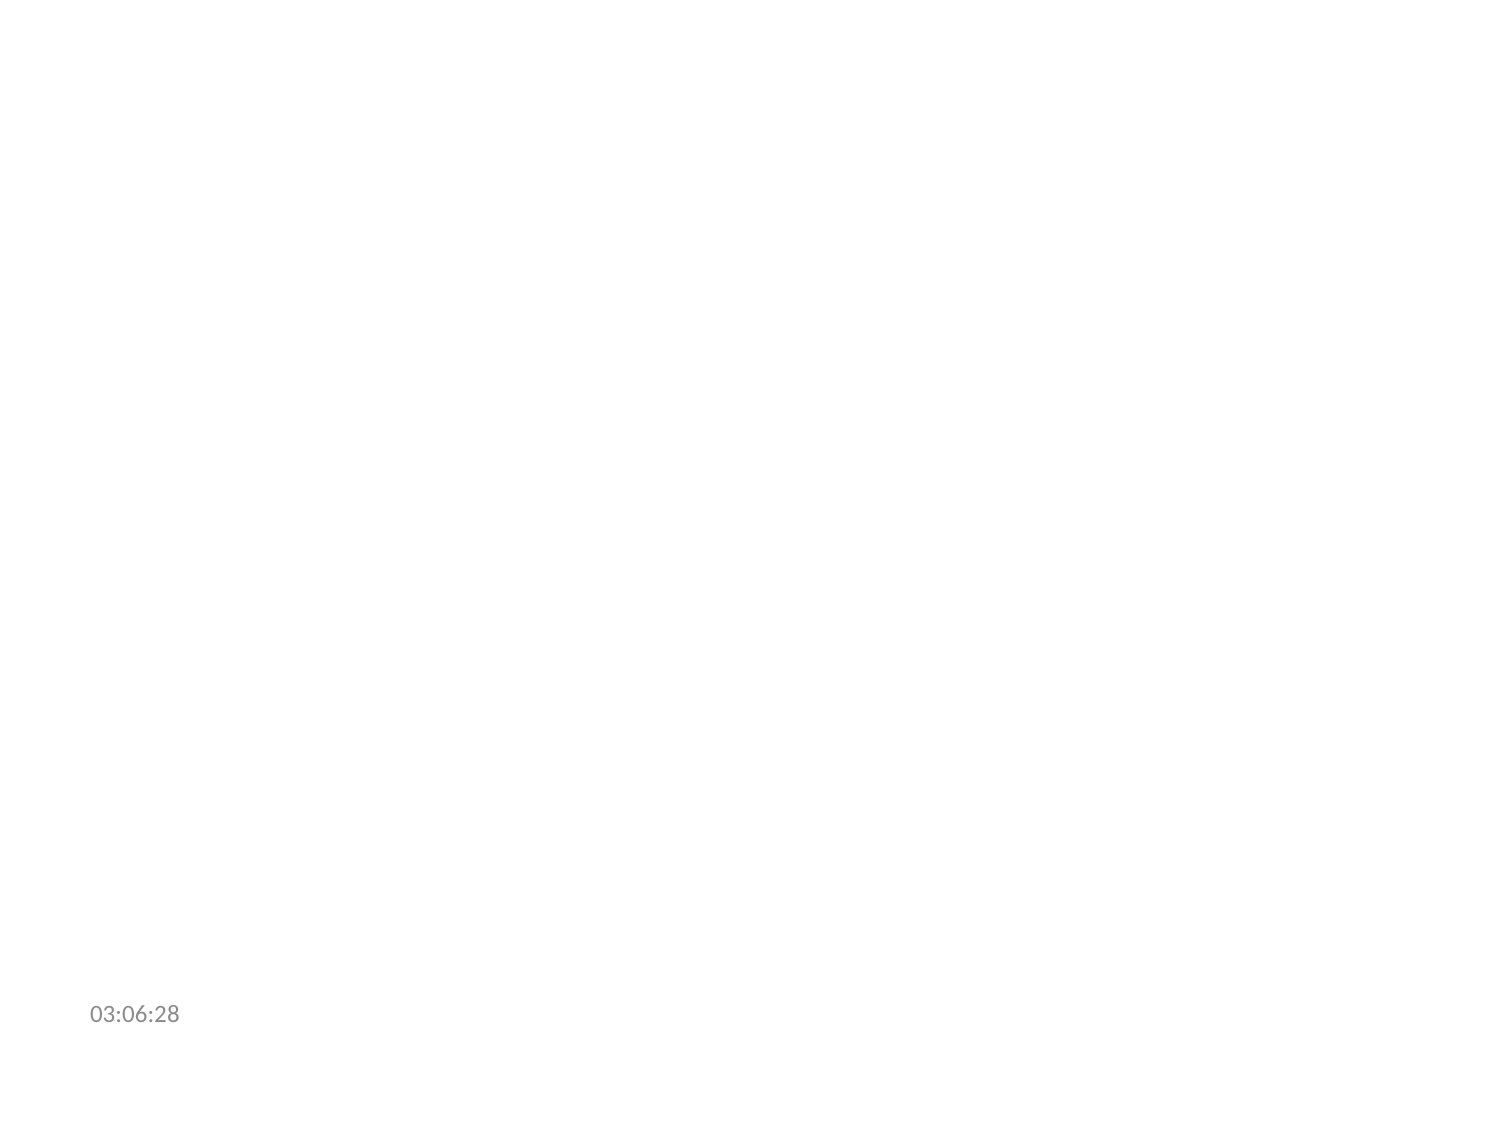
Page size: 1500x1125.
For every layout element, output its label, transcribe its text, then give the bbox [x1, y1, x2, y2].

text_box 15:35:09 [75, 982, 425, 1043]
